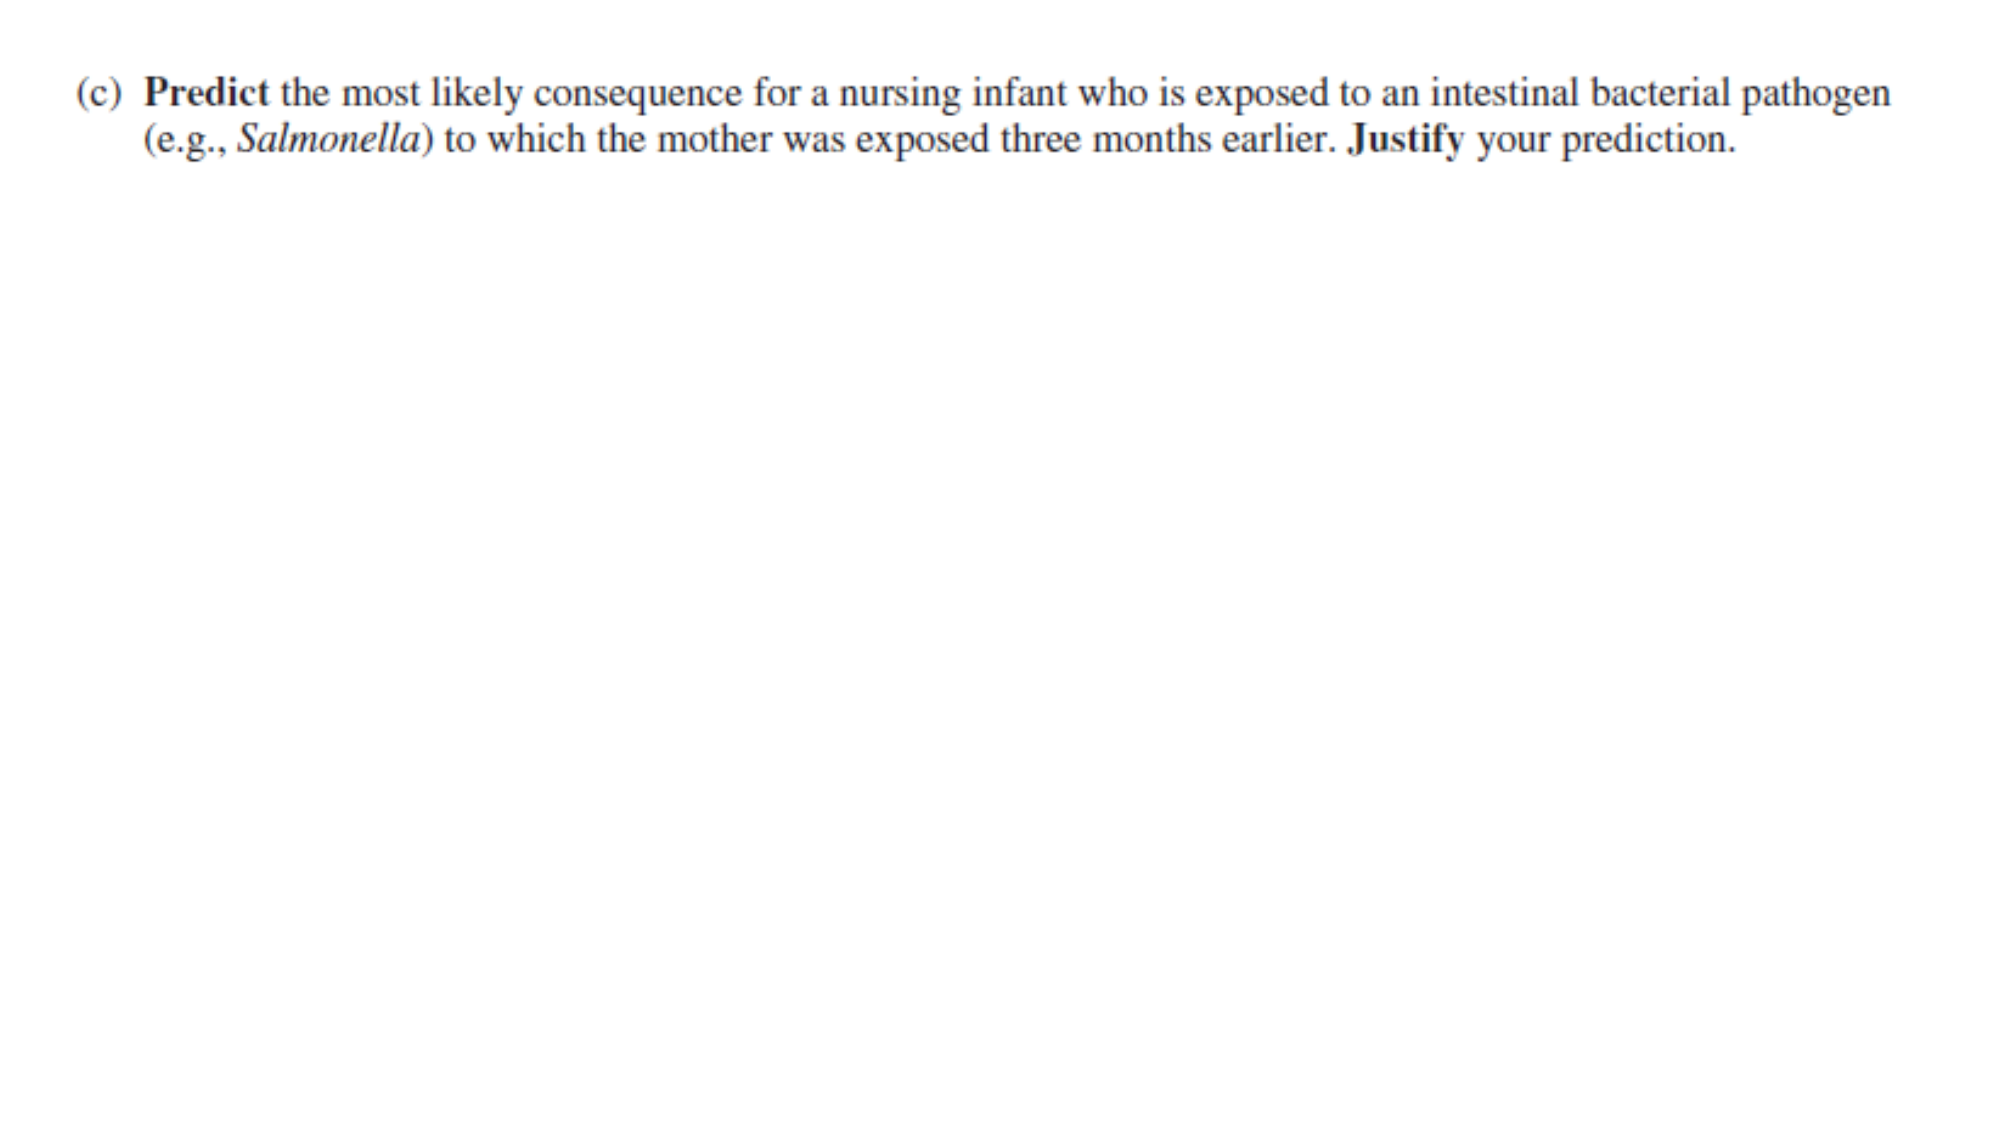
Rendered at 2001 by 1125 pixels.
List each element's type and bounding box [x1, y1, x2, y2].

picture [0, 49, 1931, 179]
